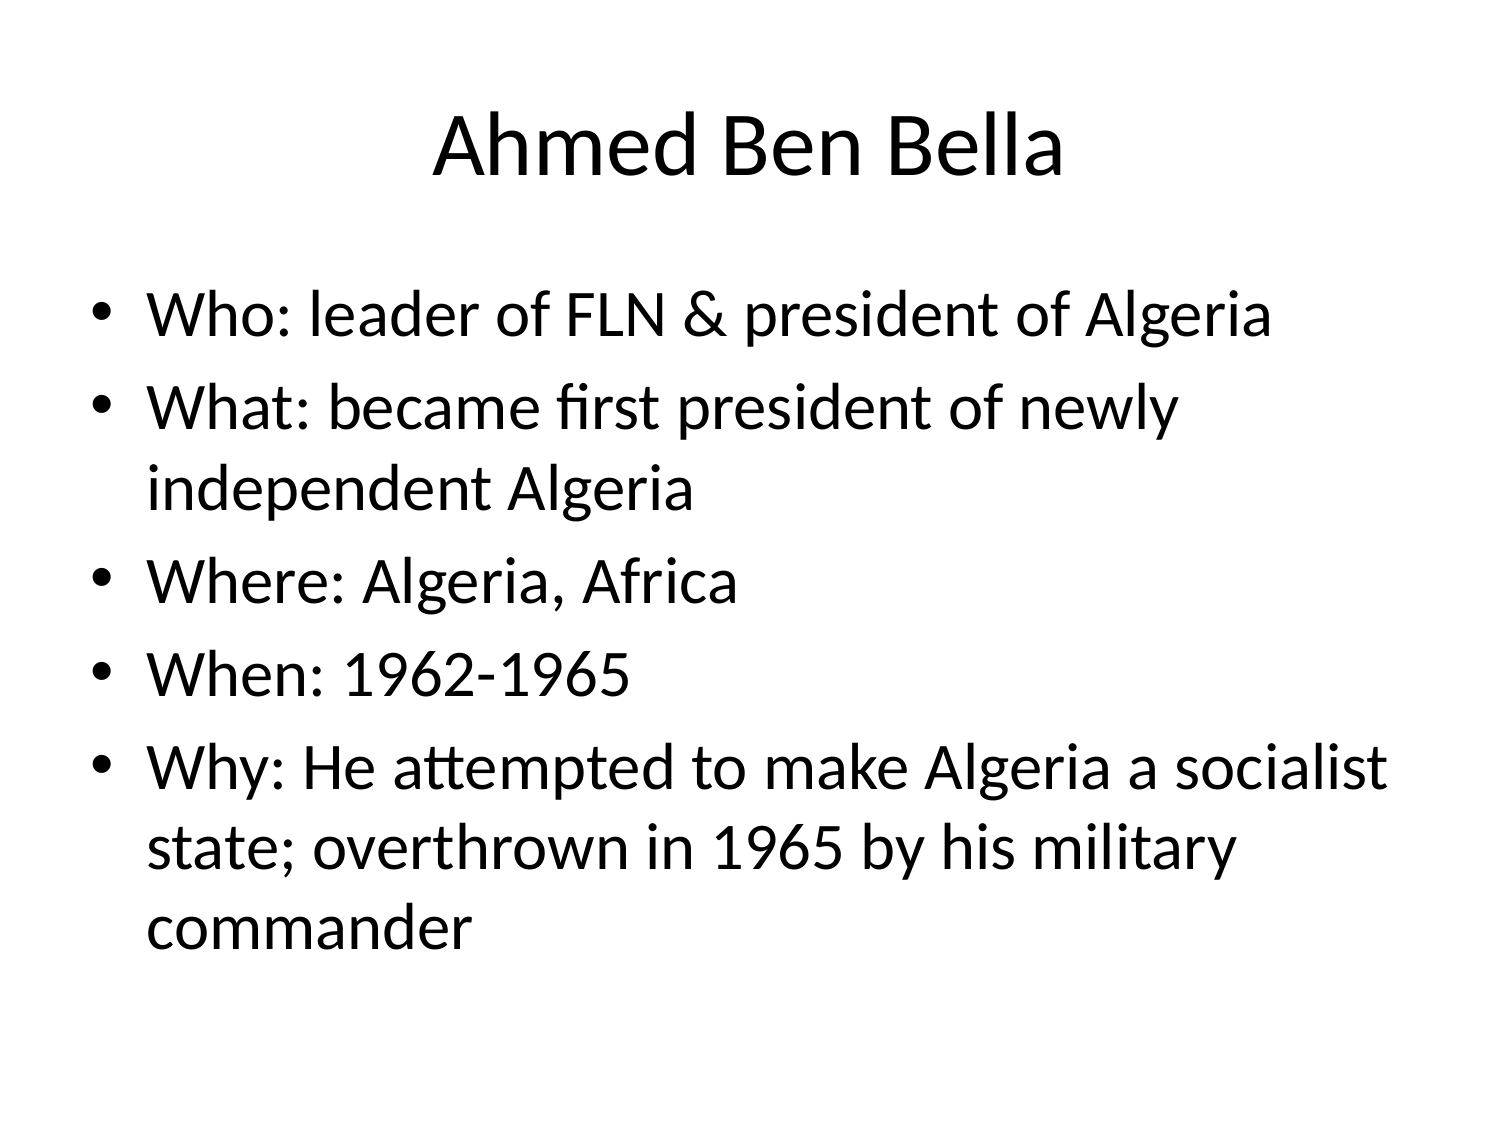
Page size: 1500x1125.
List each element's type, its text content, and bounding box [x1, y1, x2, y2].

list Who: leader of FLN & president of Algeria What: became first president of newly independent Algeria Where: Algeria, Africa When: 1962-1965 Why: He attempted to make Algeria a socialist state; overthrown in 1965 by his military commander [75, 262, 1425, 1005]
title Ahmed Ben Bella [75, 45, 1425, 233]
